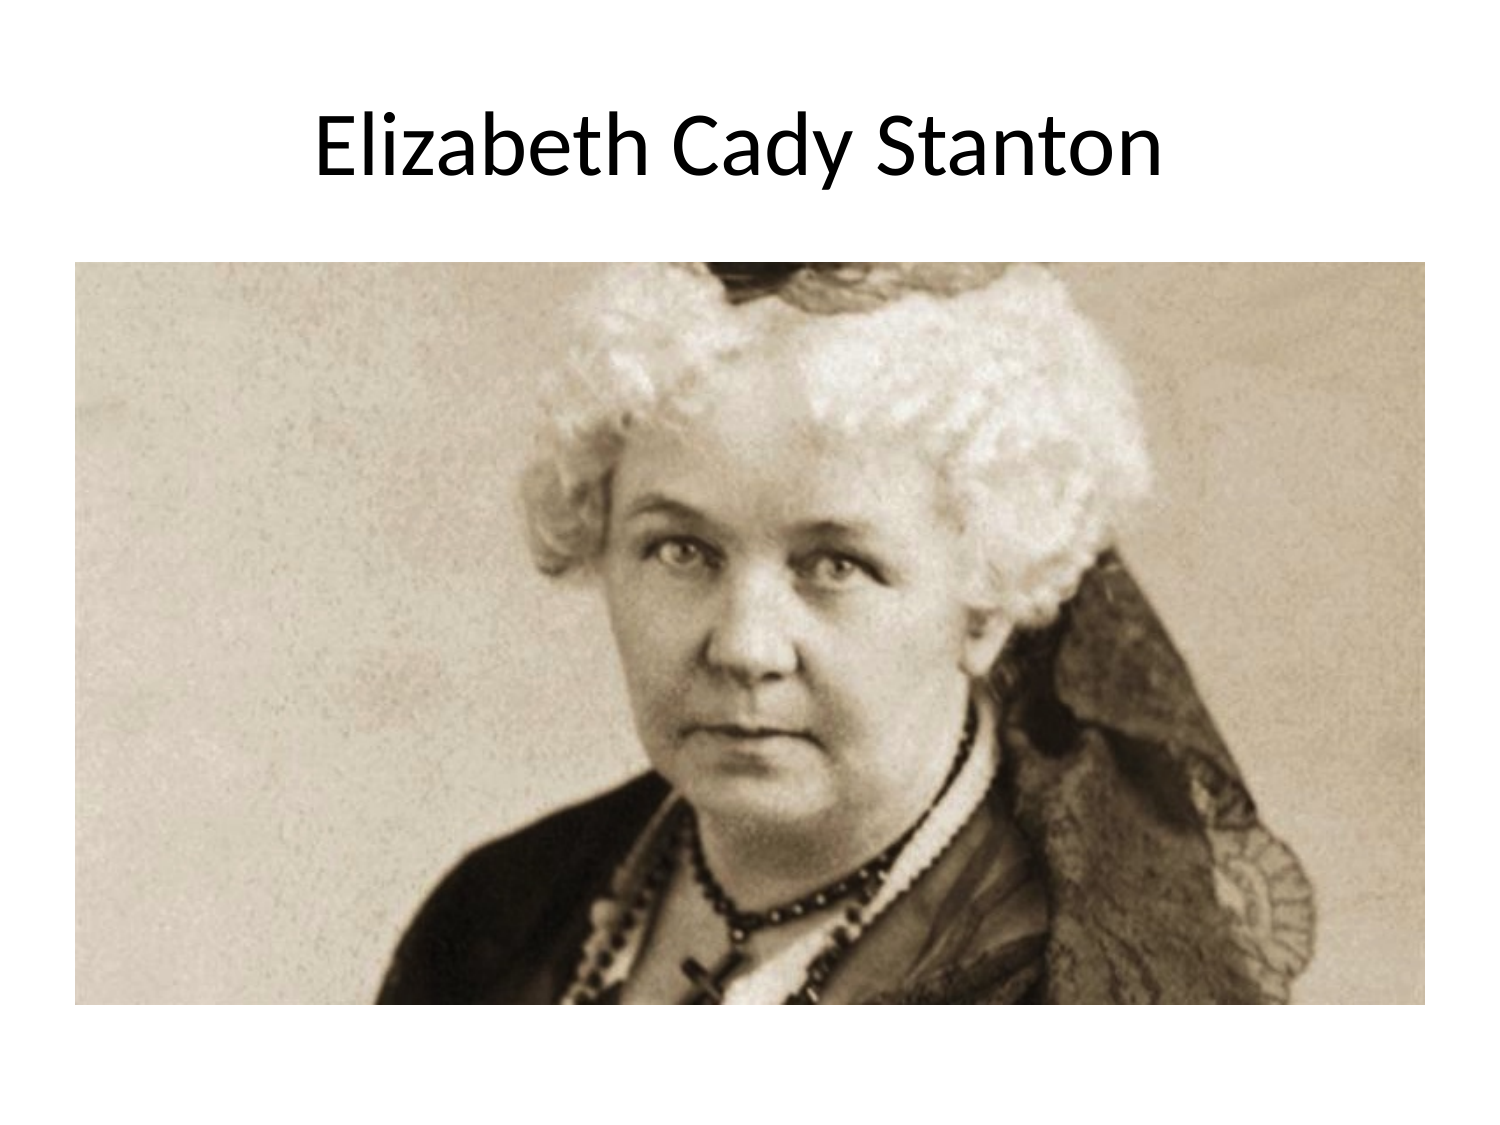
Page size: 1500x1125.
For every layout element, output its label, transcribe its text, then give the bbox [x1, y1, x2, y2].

title Elizabeth Cady Stanton [75, 45, 1425, 233]
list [74, 262, 1426, 1006]
